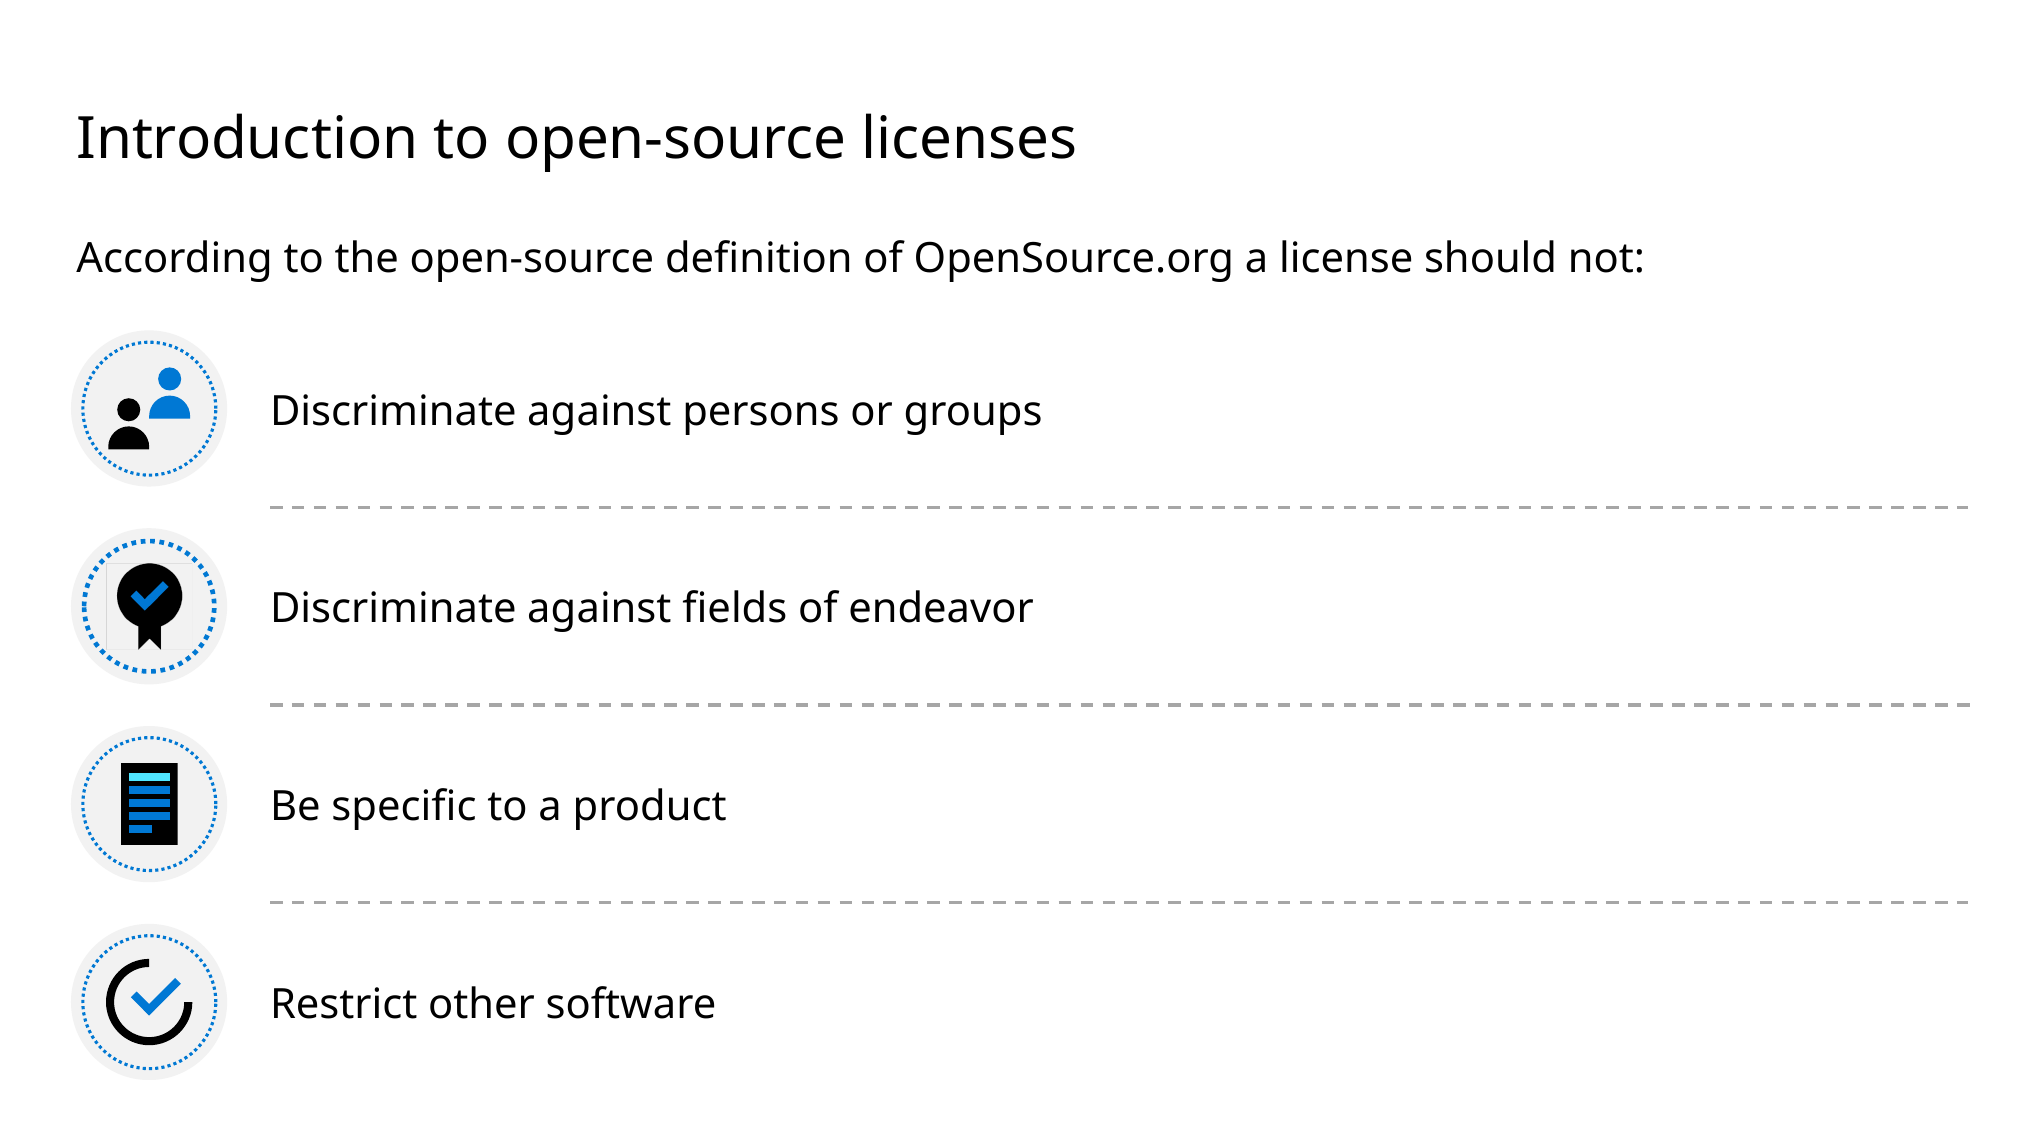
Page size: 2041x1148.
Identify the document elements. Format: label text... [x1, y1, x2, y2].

picture [70, 923, 228, 1081]
title Introduction to open-source licenses [76, 103, 1969, 172]
picture [70, 329, 228, 487]
text_box Discriminate against fields of endeavor [270, 580, 1971, 632]
text_box According to the open-source definition of OpenSource.org a license should not: [76, 231, 1970, 282]
picture [70, 527, 228, 685]
picture [70, 725, 228, 883]
text_box Discriminate against persons or groups [270, 383, 1971, 434]
text_box Be specific to a product [270, 778, 1971, 829]
text_box Restrict other software [270, 976, 1971, 1027]
